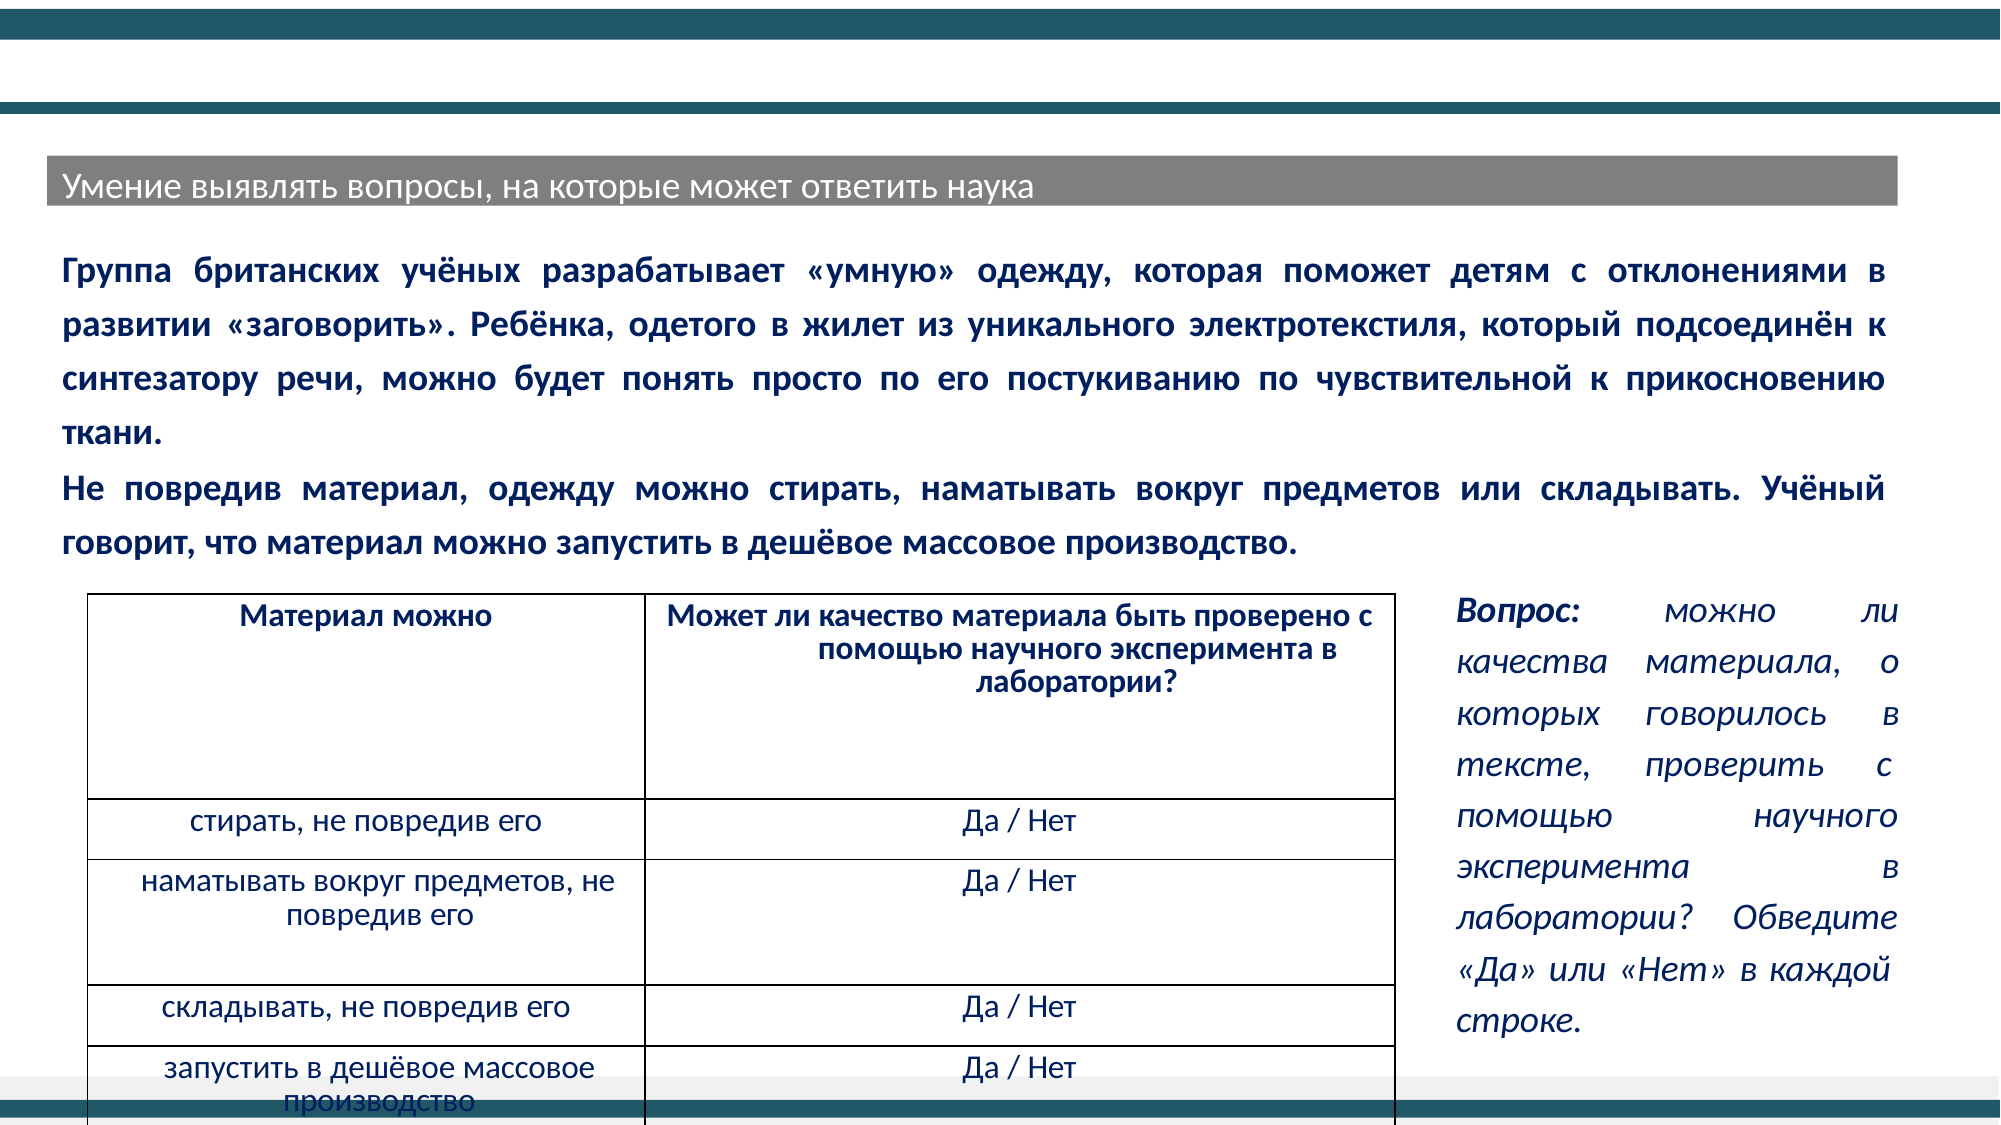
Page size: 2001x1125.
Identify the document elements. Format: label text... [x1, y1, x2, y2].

text_box Вопрос: качества которых тексте, помощью [1454, 576, 1616, 833]
text_box можно ли материала, о говорилось в проверить с [1642, 576, 1899, 784]
text_box [0, 102, 2000, 114]
table_cell Да / Нет [646, 800, 1394, 859]
table_cell наматывать вокруг предметов, не повредив его [88, 860, 644, 984]
text_box эксперимента лаборатории? [1453, 833, 1699, 938]
table_cell складывать, не повредив его [88, 986, 644, 1045]
text_box «Да» или «Нет» в каждой строке. [1454, 935, 1899, 1041]
table_cell стирать, не повредив его [88, 800, 644, 859]
table_header Может ли качество материала быть проверено с помощью научного эксперимента в лаборатории? [646, 595, 1394, 798]
table_header Материал можно [88, 595, 644, 798]
table_cell Да / Нет [646, 1047, 1394, 1125]
text_box Группа британских учёных разрабатывает «умную» одежду, которая поможет детям с отклонениями в развитии «заговорить». Ребёнка, одетого в жилет из уникального электротекстиля, который подсоединён к синтезатору речи, можно будет понять просто по его постукиванию по чувствительной к прикосновению ткани. Не повредив материал, одежду можно стирать, наматывать вокруг предметов или складывать. Учёный говорит, что материал можно запустить в дешёвое массовое производство. [60, 233, 1885, 562]
table_cell Да / Нет [646, 986, 1394, 1045]
text_box Умение выявлять вопросы, на которые может ответить наука [47, 155, 1898, 206]
table_cell запустить в дешёвое массовое производство [88, 1047, 644, 1125]
table_cell Да / Нет [646, 860, 1394, 984]
text_box научного в Обведите [1726, 782, 1899, 935]
